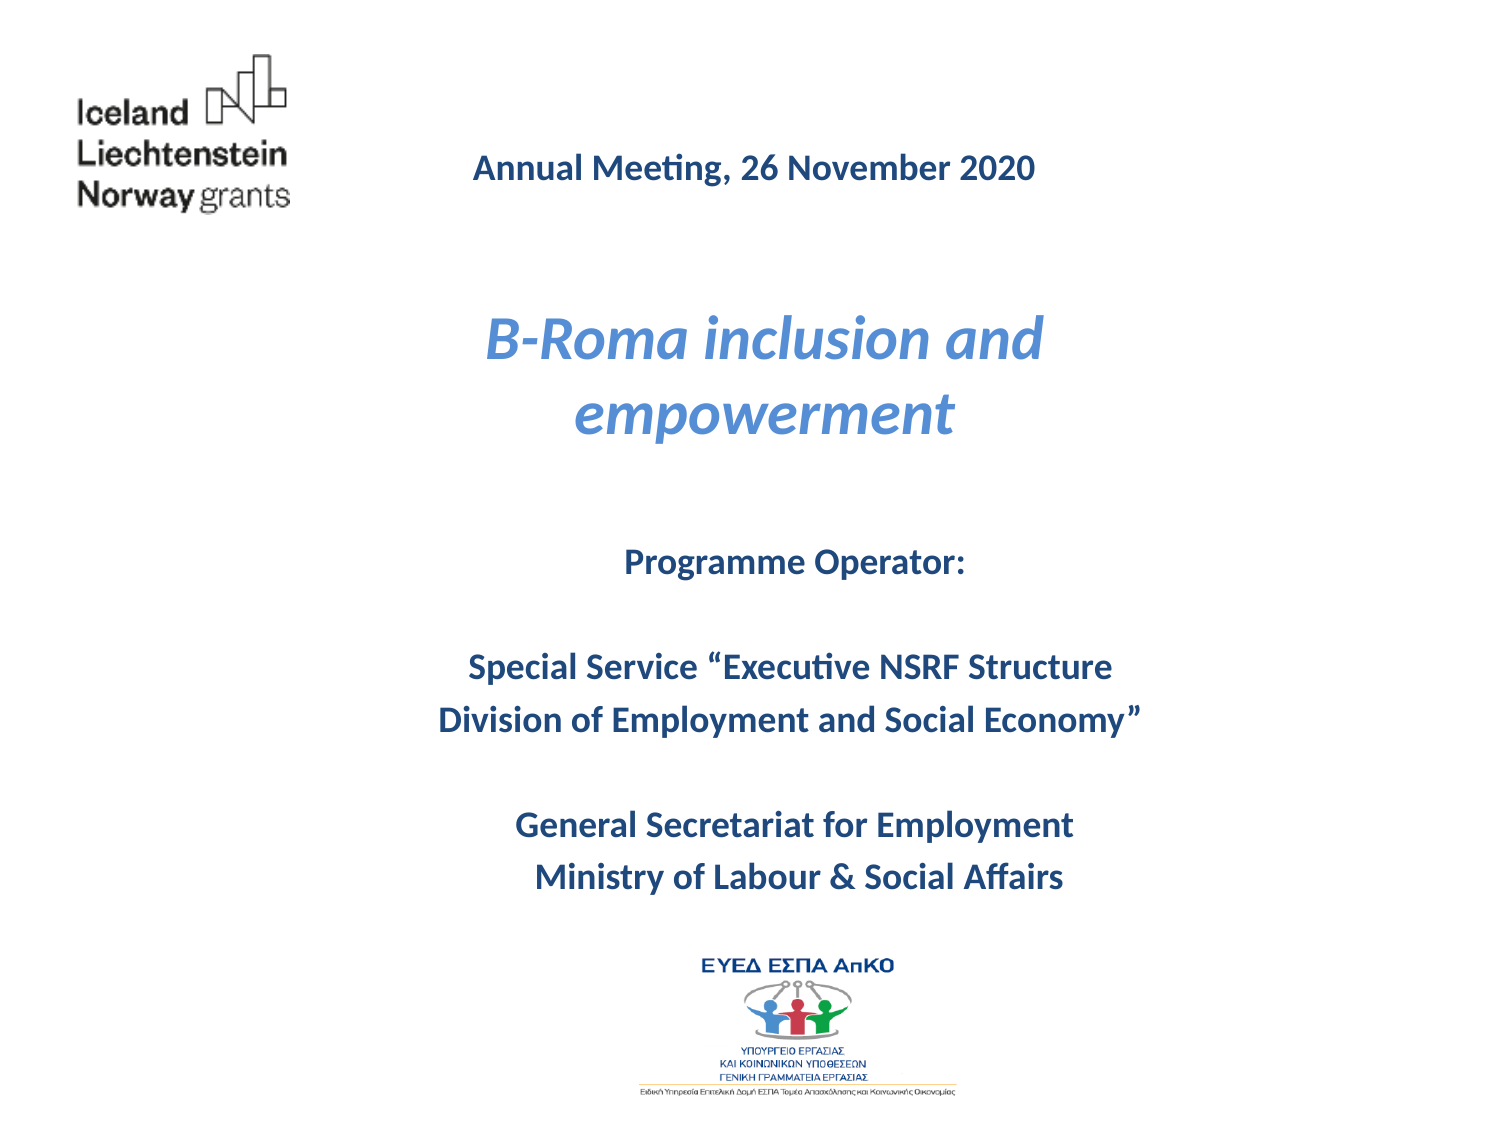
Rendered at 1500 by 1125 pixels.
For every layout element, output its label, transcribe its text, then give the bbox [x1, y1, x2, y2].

text_box Annual Meeting, 26 November 2020 [383, 135, 1117, 242]
text_box B-Roma inclusion and empowerment [123, 215, 1407, 518]
picture [631, 948, 963, 1101]
picture [76, 54, 290, 216]
list Programme Operator: Special Service “Executive NSRF Structure Division of Employment and Social Economy” General Secretariat for Employment Ministry of Labour & Social Affairs [194, 523, 1404, 911]
